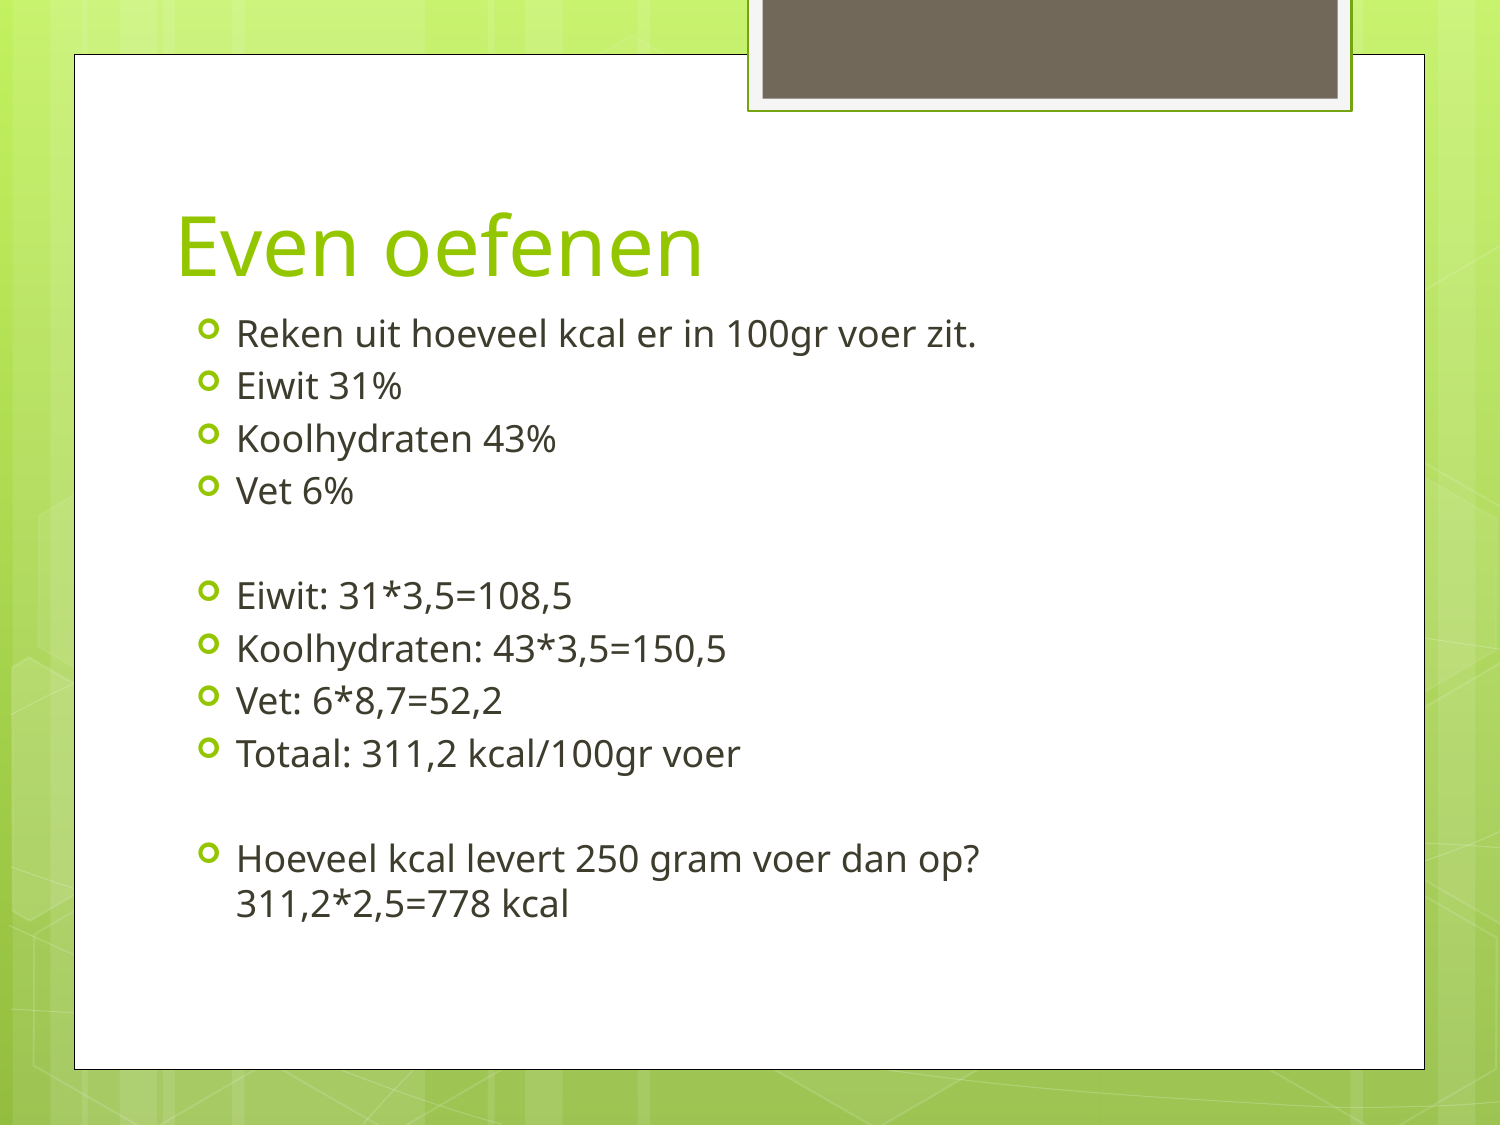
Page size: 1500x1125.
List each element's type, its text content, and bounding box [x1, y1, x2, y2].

title Even oefenen [159, 113, 1312, 302]
list Reken uit hoeveel kcal er in 100gr voer zit. Eiwit 31% Koolhydraten 43% Vet 6% Eiwit: 31*3,5=108,5 Koolhydraten: 43*3,5=150,5 Vet: 6*8,7=52,2 Totaal: 311,2 kcal/100gr voer Hoeveel kcal levert 250 gram voer dan op? 311,2*2,5=778 kcal [171, 302, 1283, 933]
